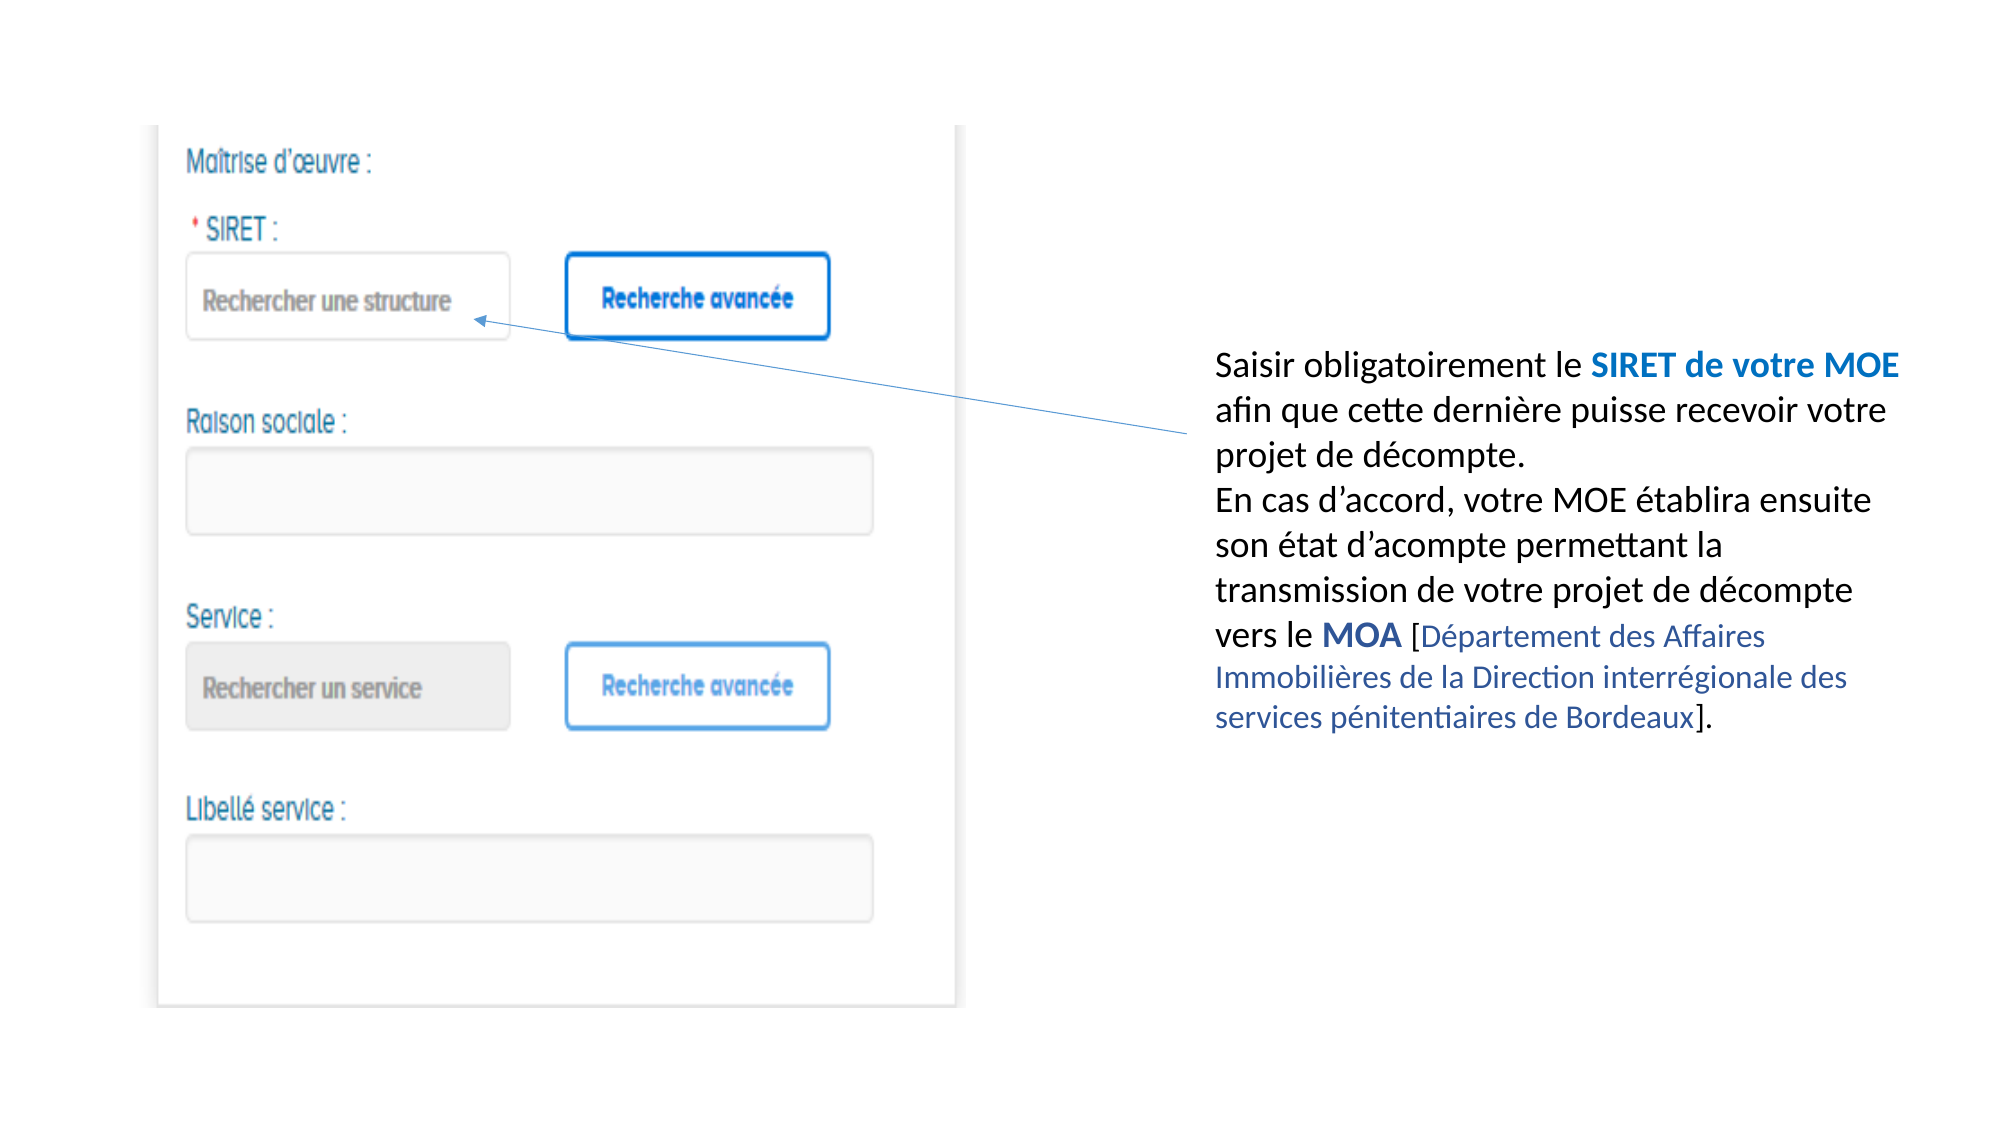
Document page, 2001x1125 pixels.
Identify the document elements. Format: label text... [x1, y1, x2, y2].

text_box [473, 319, 1187, 434]
text_box Saisir obligatoirement le SIRET de votre MOE afin que cette dernière puisse recevoir votre projet de décompte. En cas d’accord, votre MOE établira ensuite son état d’acompte permettant la transmission de votre projet de décompte vers le MOA [Département des Affaires Immobilières de la Direction interrégionale des services pénitentiaires de Bordeaux]. [1200, 332, 1928, 743]
picture [139, 125, 966, 1008]
